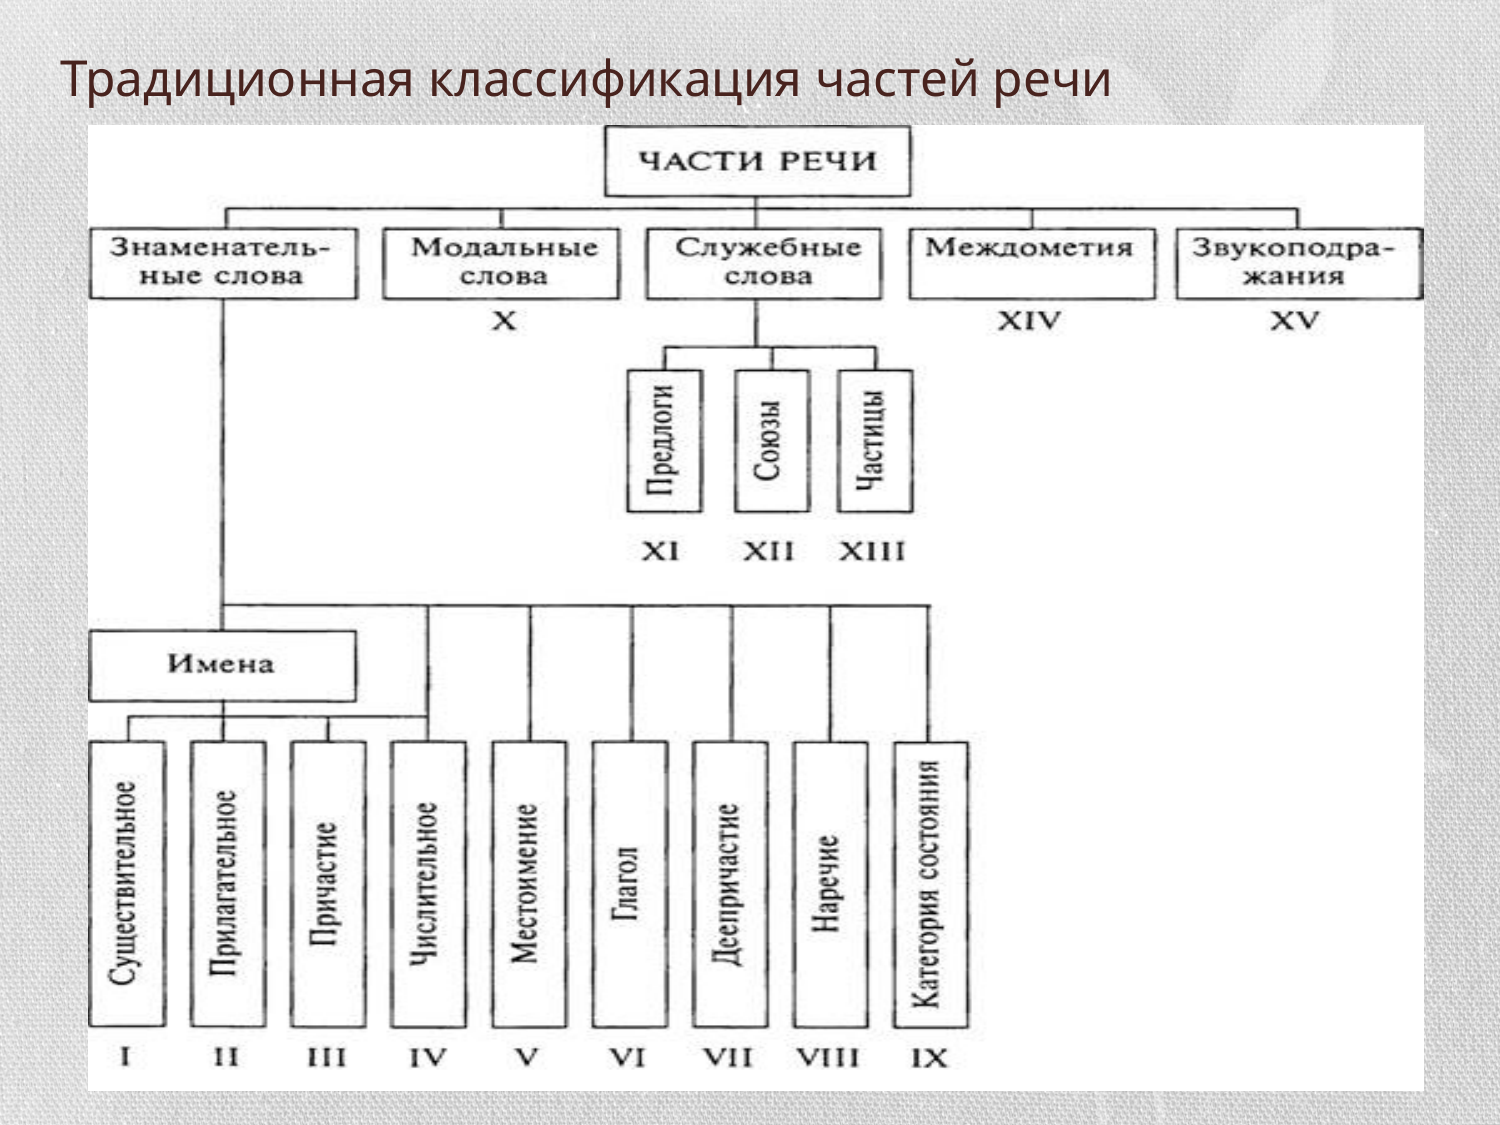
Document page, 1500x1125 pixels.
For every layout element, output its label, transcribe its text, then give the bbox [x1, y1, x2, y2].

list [88, 125, 1424, 1092]
title Традиционная классификация частей речи [45, 37, 1455, 114]
